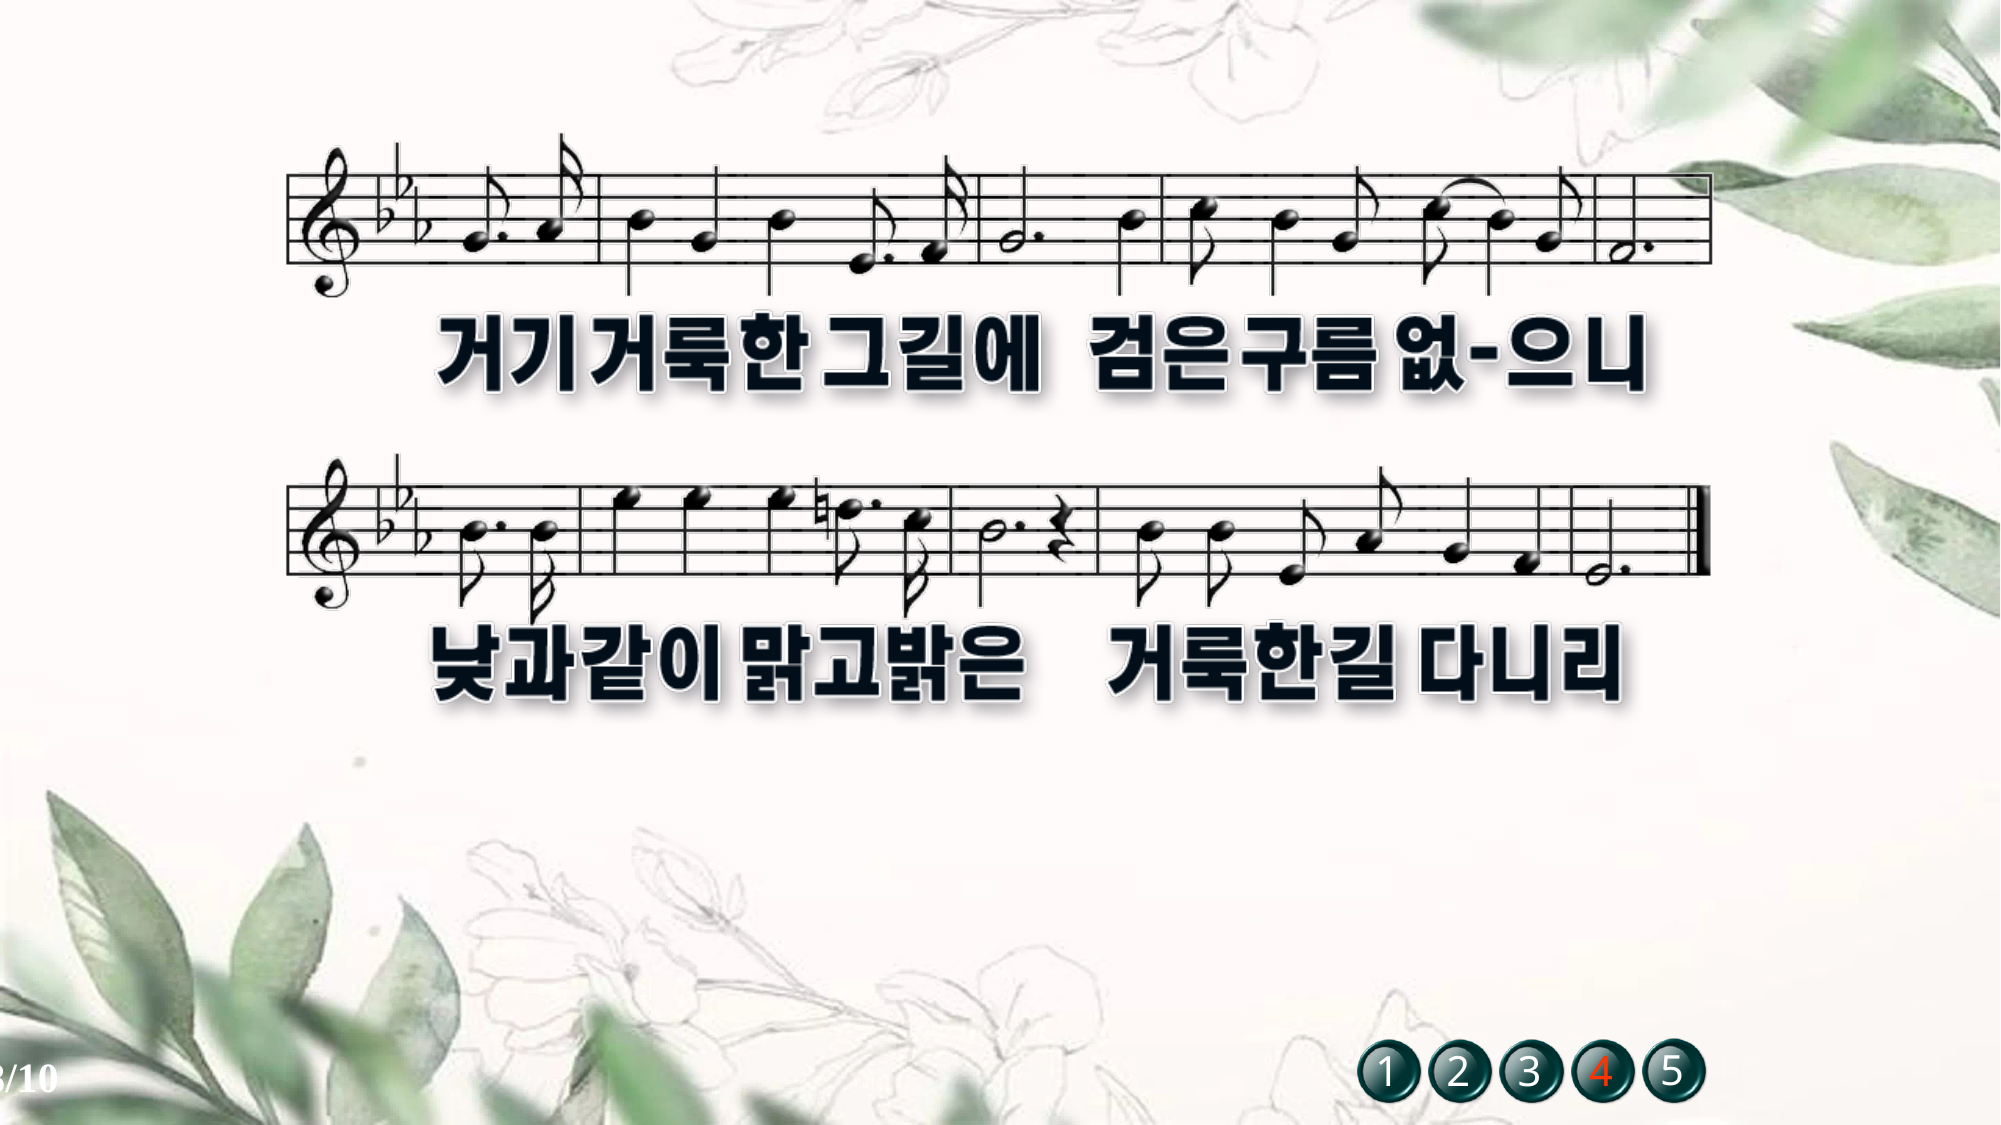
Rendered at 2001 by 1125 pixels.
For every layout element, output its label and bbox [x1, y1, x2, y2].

text_box [1425, 1035, 1496, 1106]
text_box [1354, 1035, 1424, 1106]
text_box [1568, 1035, 1638, 1106]
picture [0, 0, 2001, 1125]
text_box [1496, 1035, 1567, 1106]
text_box [1639, 1034, 1709, 1106]
